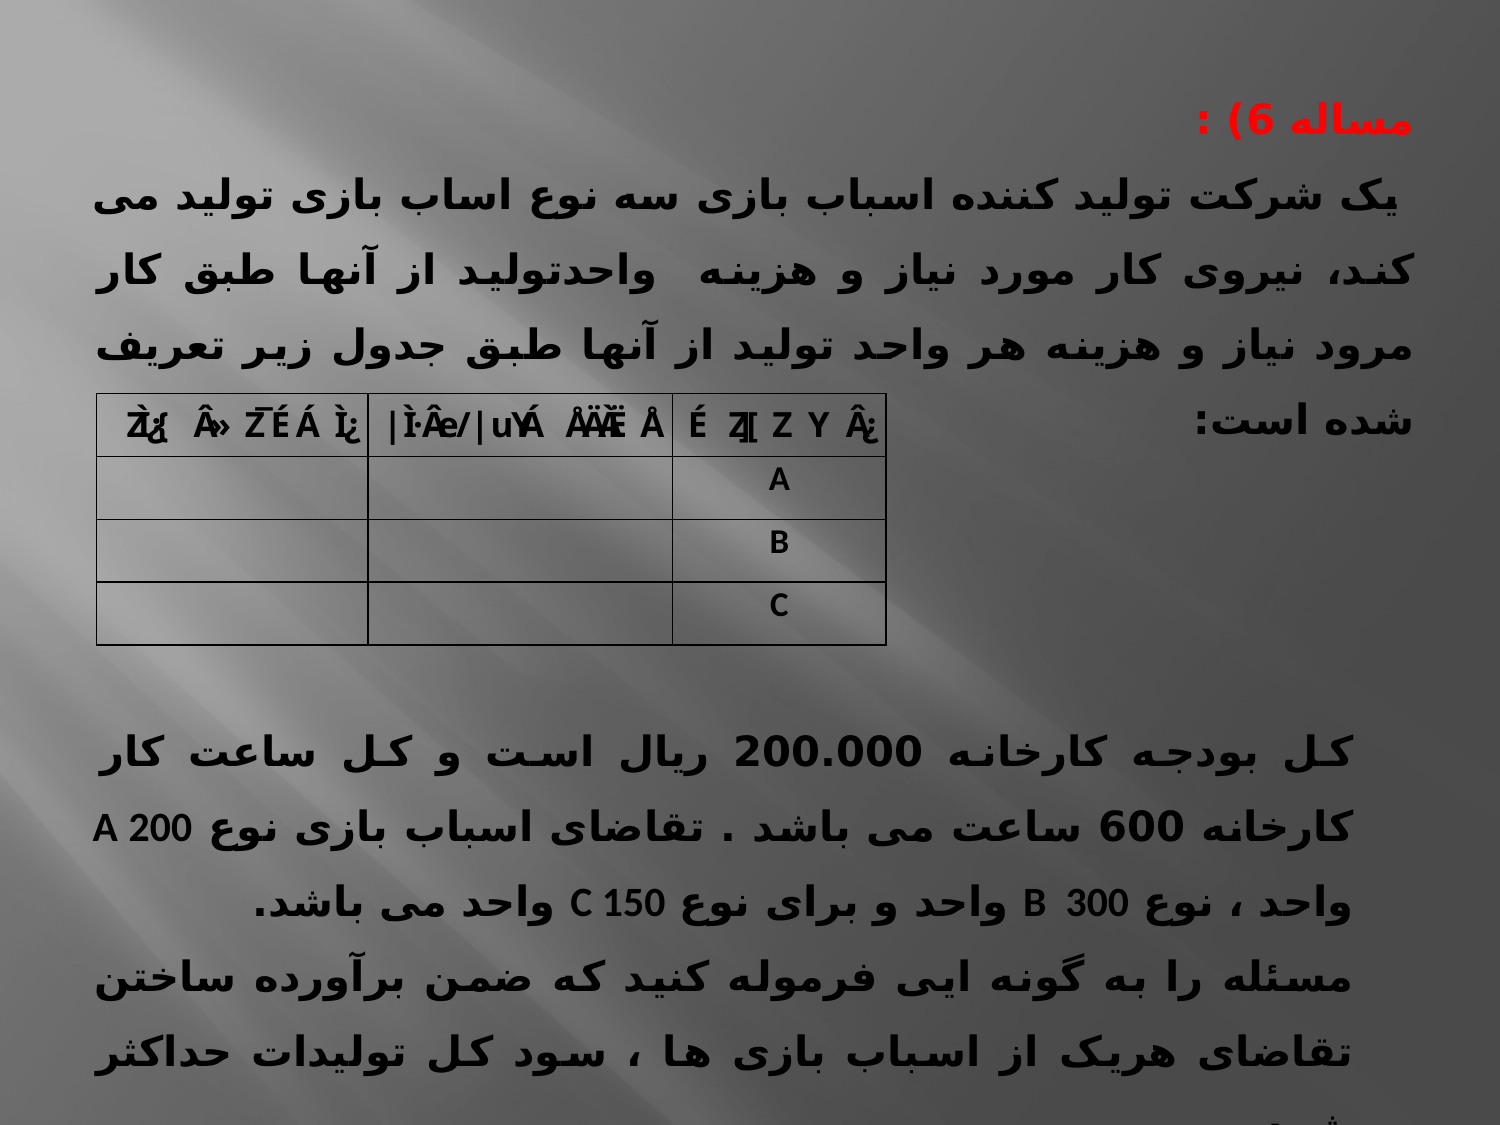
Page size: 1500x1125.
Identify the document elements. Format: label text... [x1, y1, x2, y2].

text_box کل بودجه کارخانه 200.000 ریال است و کل ساعت کار کارخانه 600 ساعت می باشد . تقاضای اسباب بازی نوع A 200 واحد ، نوع B 300 واحد و برای نوع C 150 واحد می باشد. مسئله را به گونه ایی فرموله کنید که ضمن برآورده ساختن تقاضای هریک از اسباب بازی ها ، سود کل تولیدات حداکثر شود. [76, 692, 1406, 1125]
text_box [53, 372, 1453, 647]
text_box مساله 6) : یک شرکت تولید کننده اسباب بازی سه نوع اساب بازی تولید می کند، نیروی کار مورد نیاز و هزینه واحدتولید از آنها طبق کار مرود نیاز و هزینه هر واحد تولید از آنها طبق جدول زیر تعریف شده است: [76, 60, 1430, 372]
